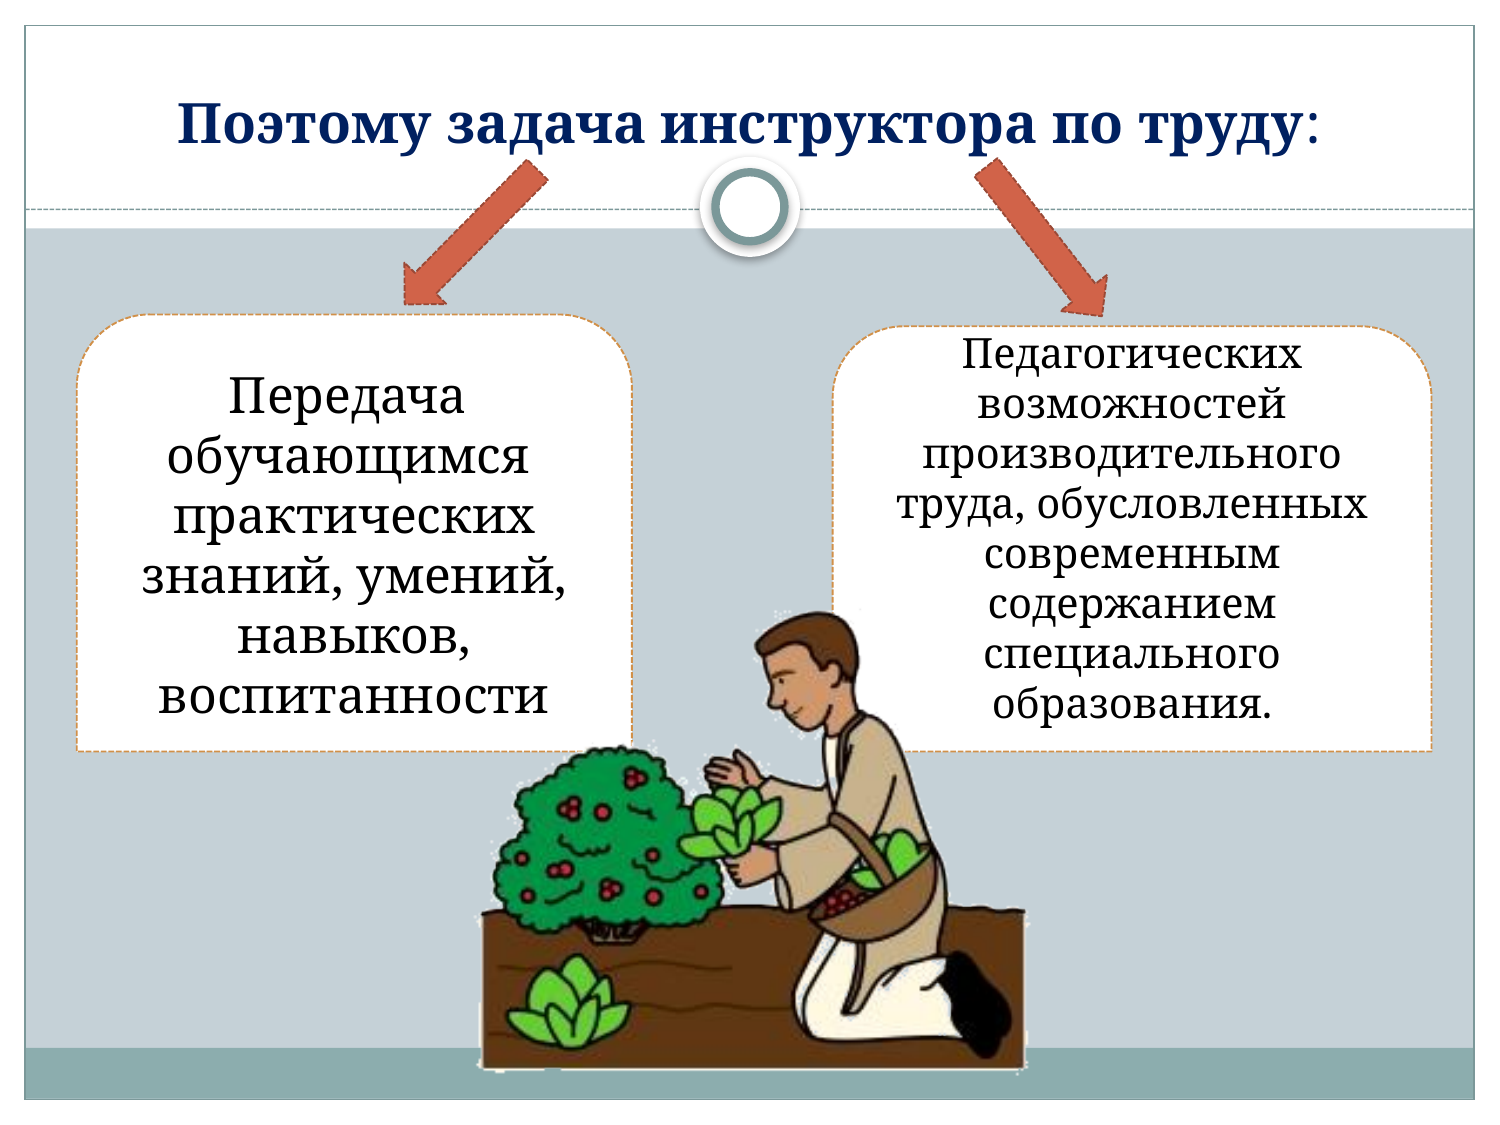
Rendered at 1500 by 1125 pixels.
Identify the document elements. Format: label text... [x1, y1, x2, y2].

title Поэтому задача инструктора по труду: [49, 37, 1450, 162]
picture [395, 514, 1099, 1083]
text_box [403, 158, 549, 306]
text_box [973, 157, 1109, 318]
text_box Педагогических возможностей производительного труда, обусловленных современным содержанием специального образования. [831, 325, 1433, 753]
text_box Передача обучающимся практических знаний, умений, навыков, воспитанности [75, 313, 633, 753]
list [49, 250, 1445, 1001]
